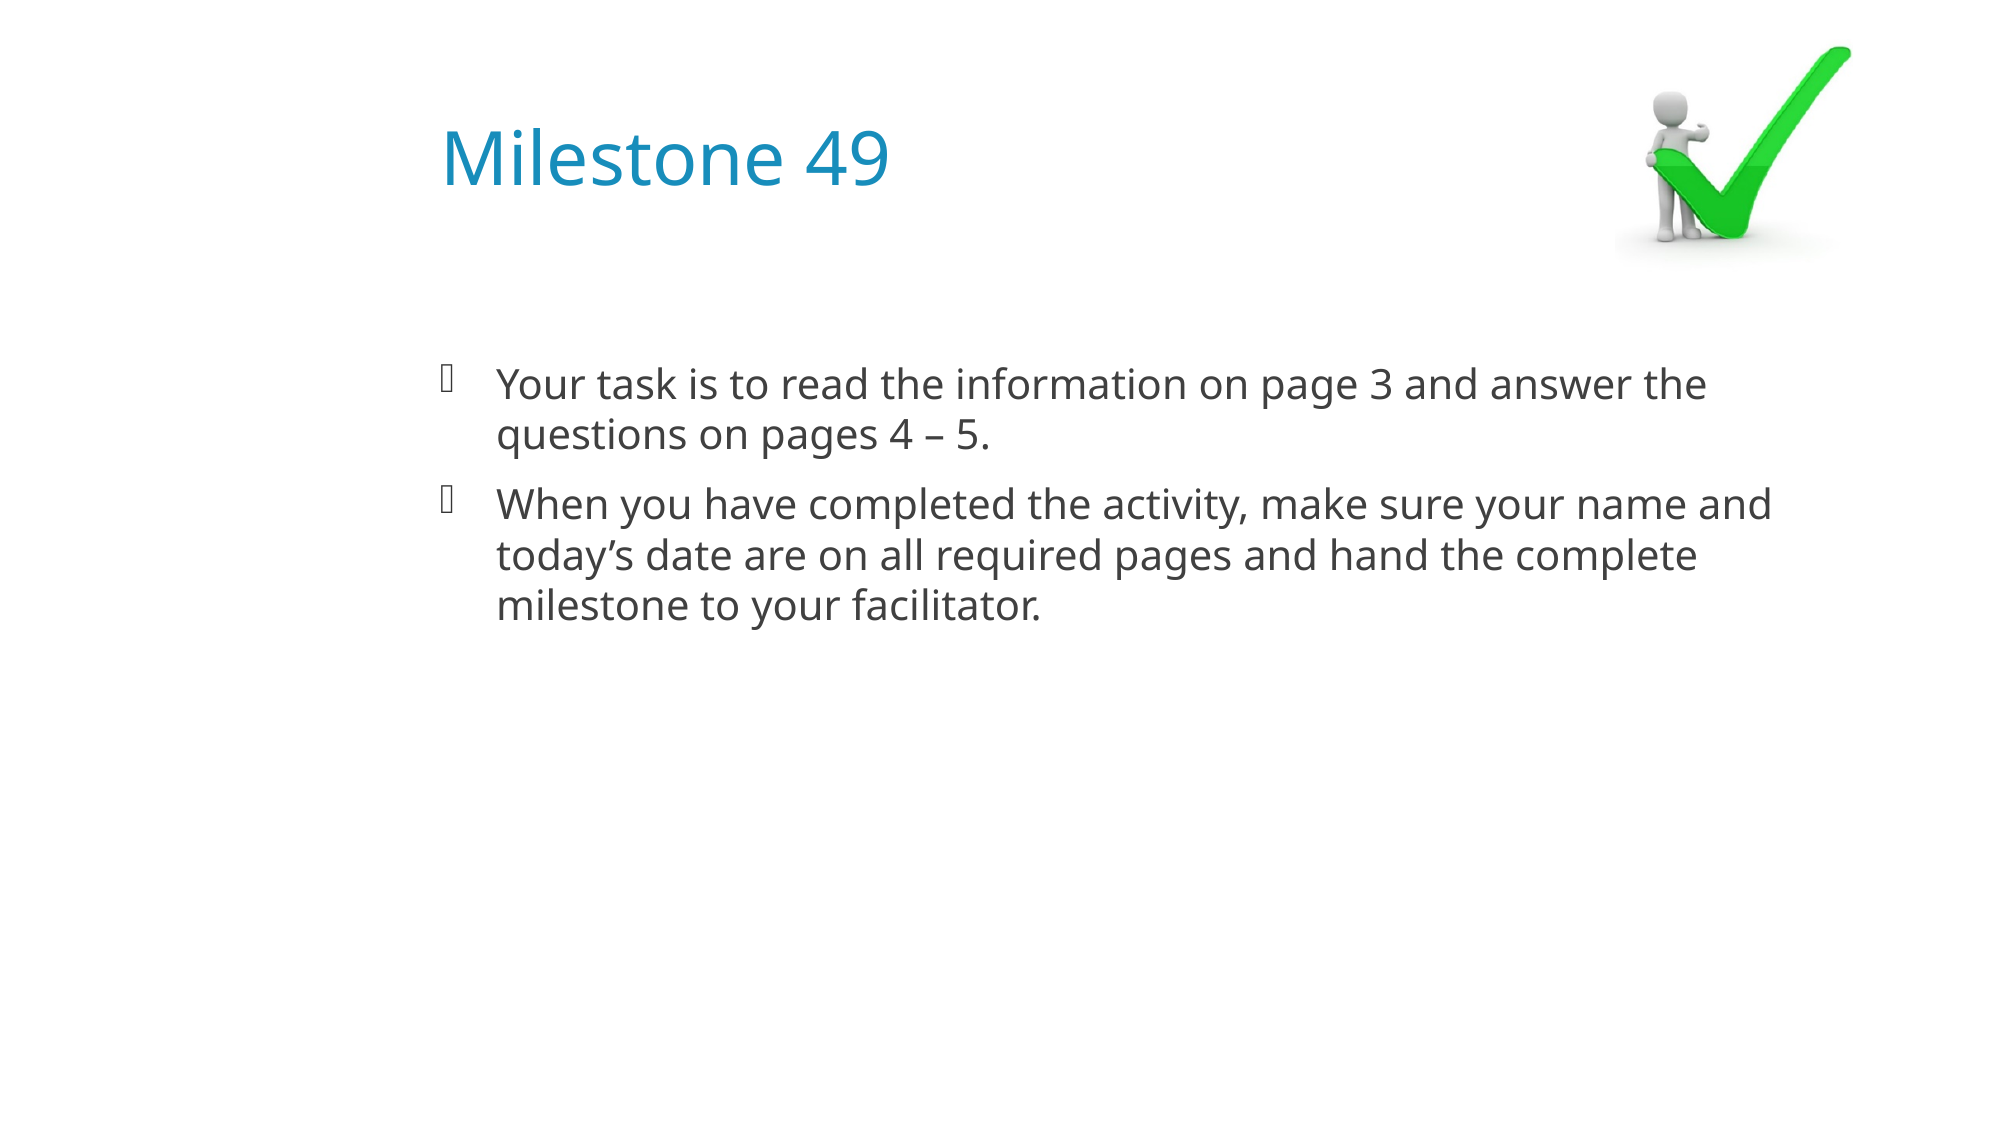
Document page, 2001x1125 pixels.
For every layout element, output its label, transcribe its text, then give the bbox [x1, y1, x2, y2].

title Milestone 49 [425, 102, 1888, 313]
list Your task is to read the information on page 3 and answer the questions on pages 4 – 5. When you have completed the activity, make sure your name and today’s date are on all required pages and hand the complete milestone to your facilitator. [424, 350, 1888, 1074]
picture [1615, 39, 1854, 277]
